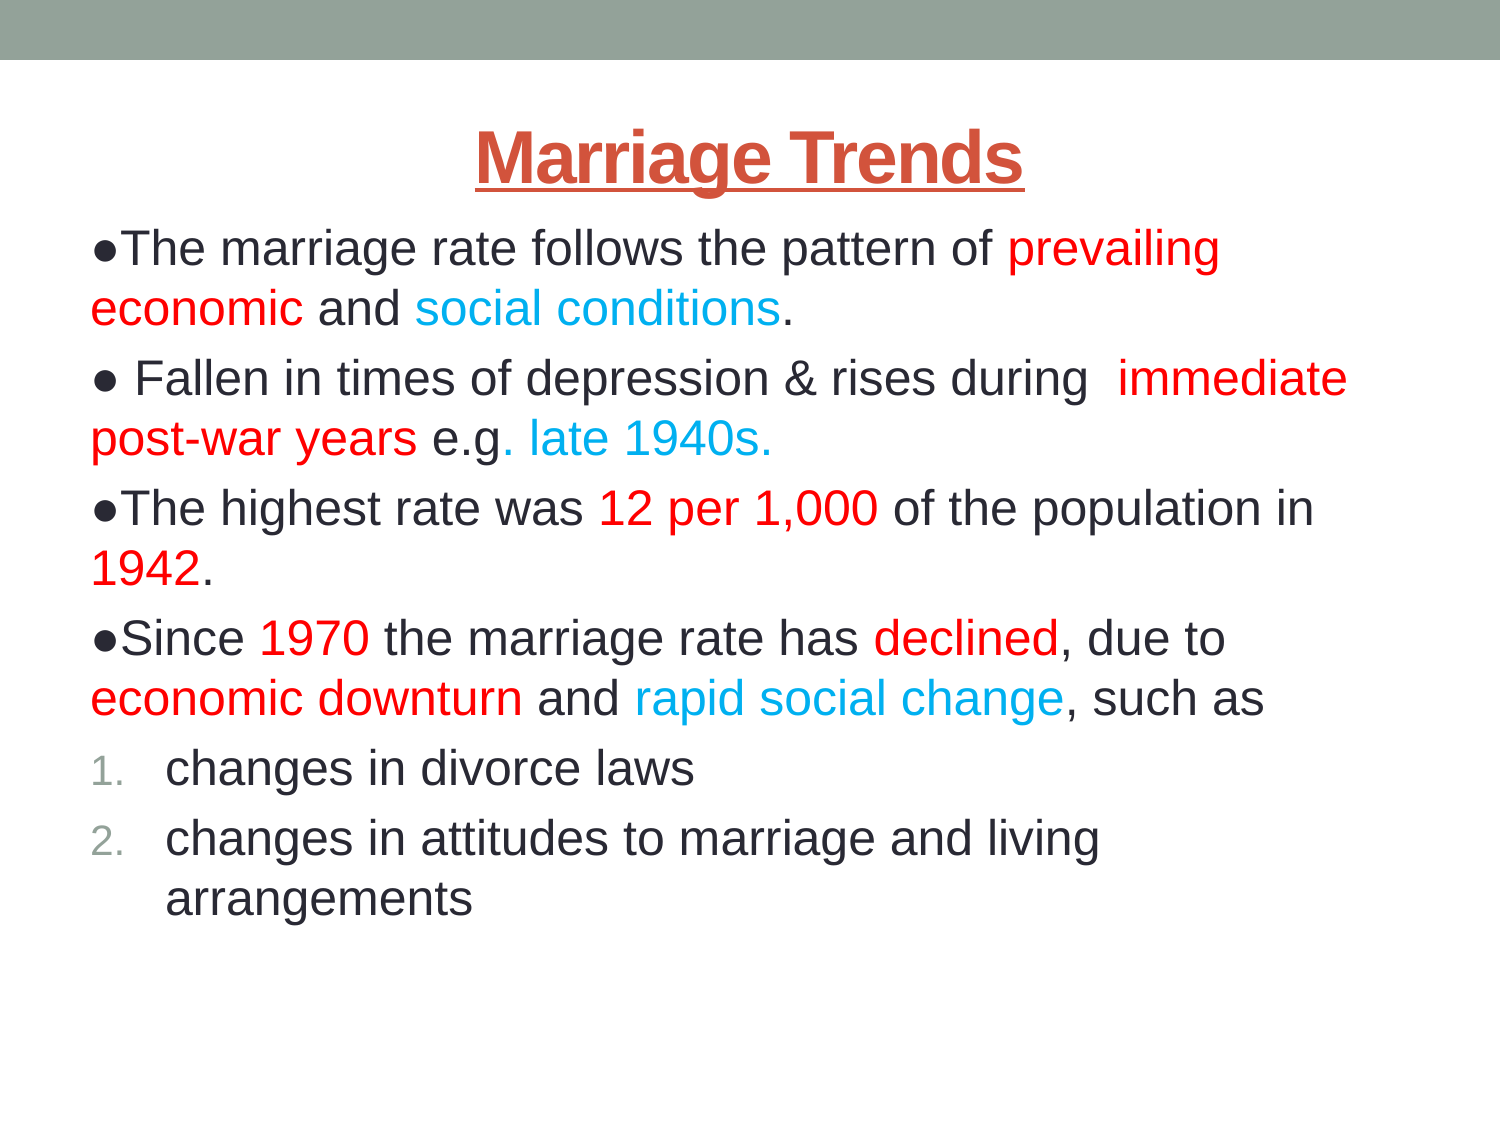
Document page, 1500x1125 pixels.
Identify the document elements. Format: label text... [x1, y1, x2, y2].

list ●The marriage rate follows the pattern of prevailing economic and social conditions. ● Fallen in times of depression & rises during immediate post-war years e.g. late 1940s. ●The highest rate was 12 per 1,000 of the population in 1942. ●Since 1970 the marriage rate has declined, due to economic downturn and rapid social change, such as changes in divorce laws changes in attitudes to marriage and living arrangements [75, 208, 1425, 1063]
title Marriage Trends [75, 87, 1425, 208]
